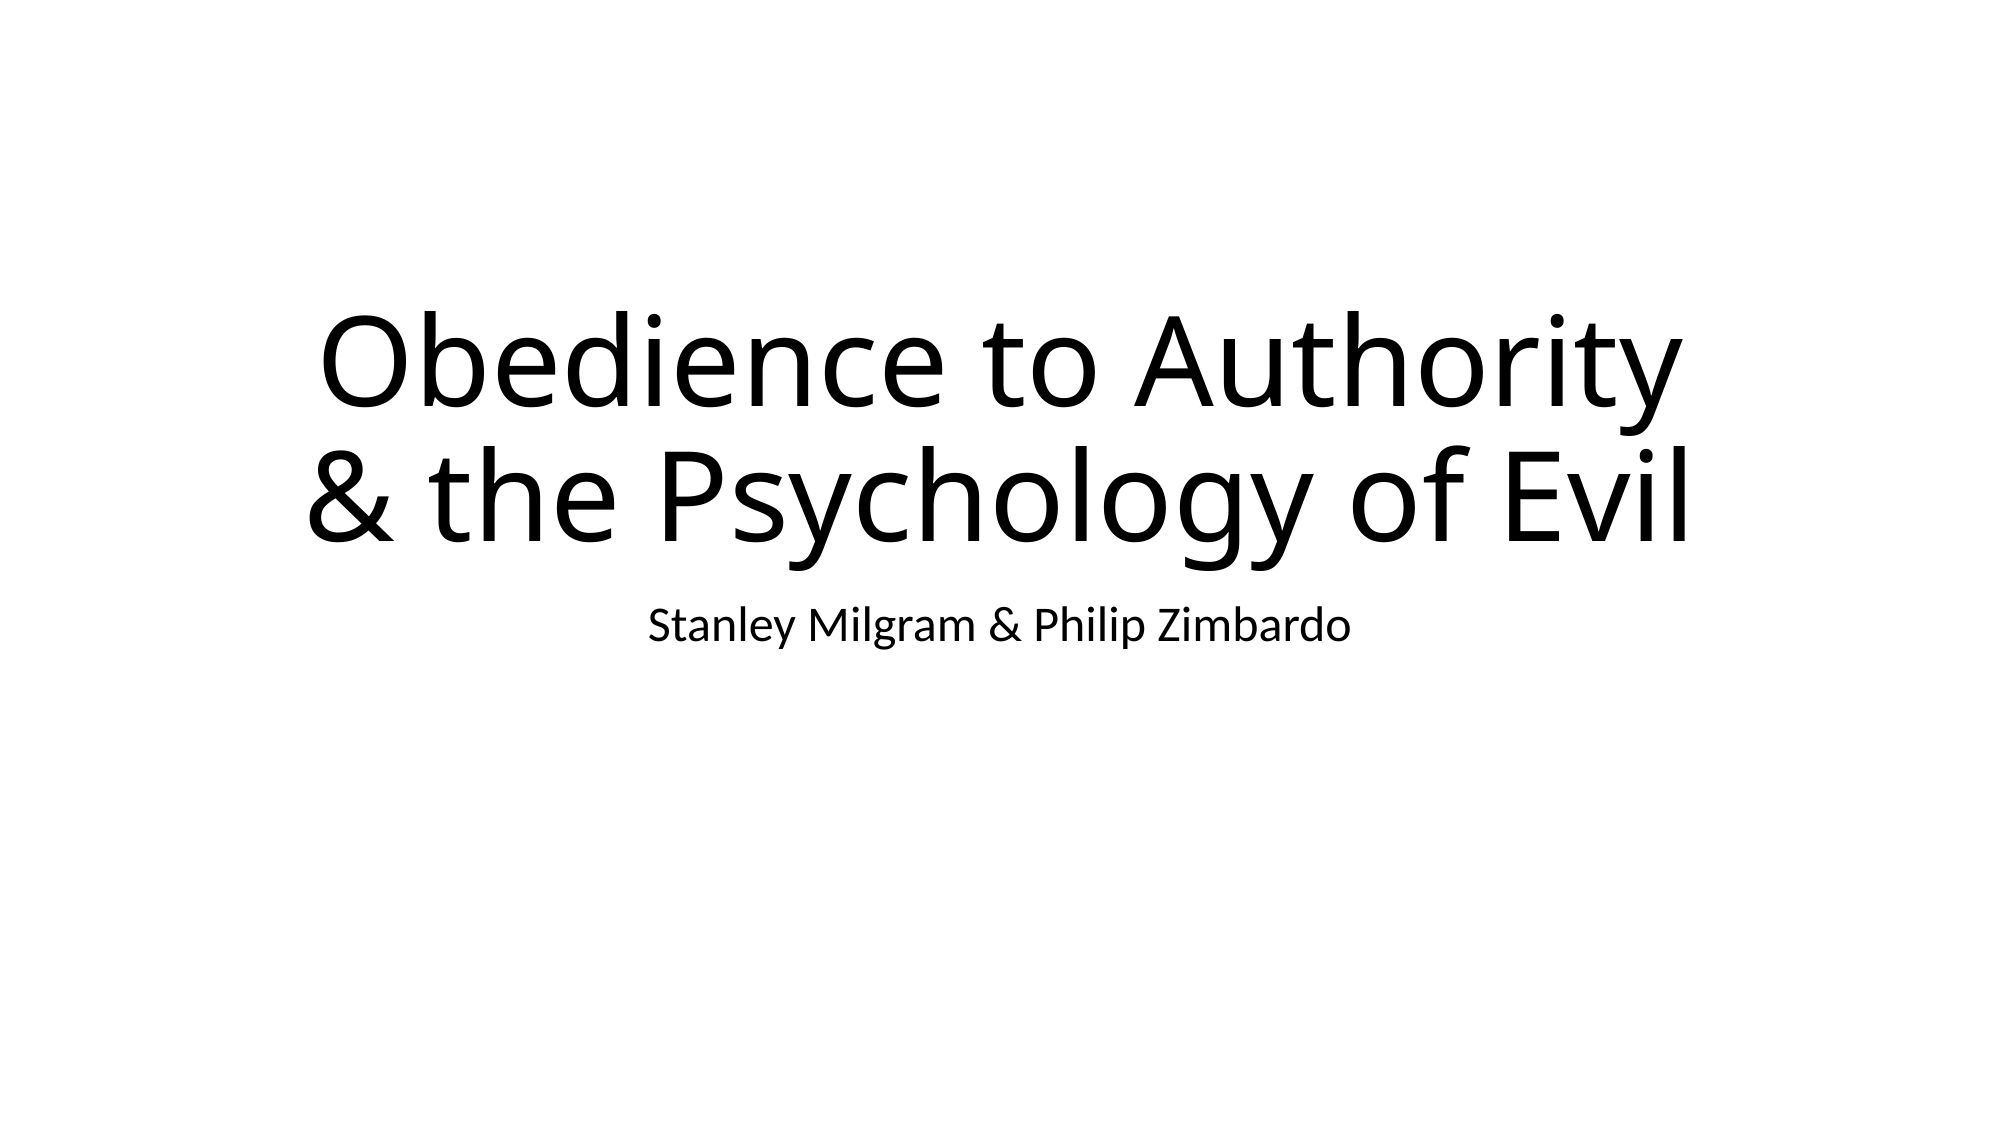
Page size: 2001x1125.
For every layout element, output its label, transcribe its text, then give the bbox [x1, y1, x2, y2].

title Obedience to Authority & the Psychology of Evil [249, 184, 1750, 576]
subtitle Stanley Milgram & Philip Zimbardo [249, 590, 1750, 863]
